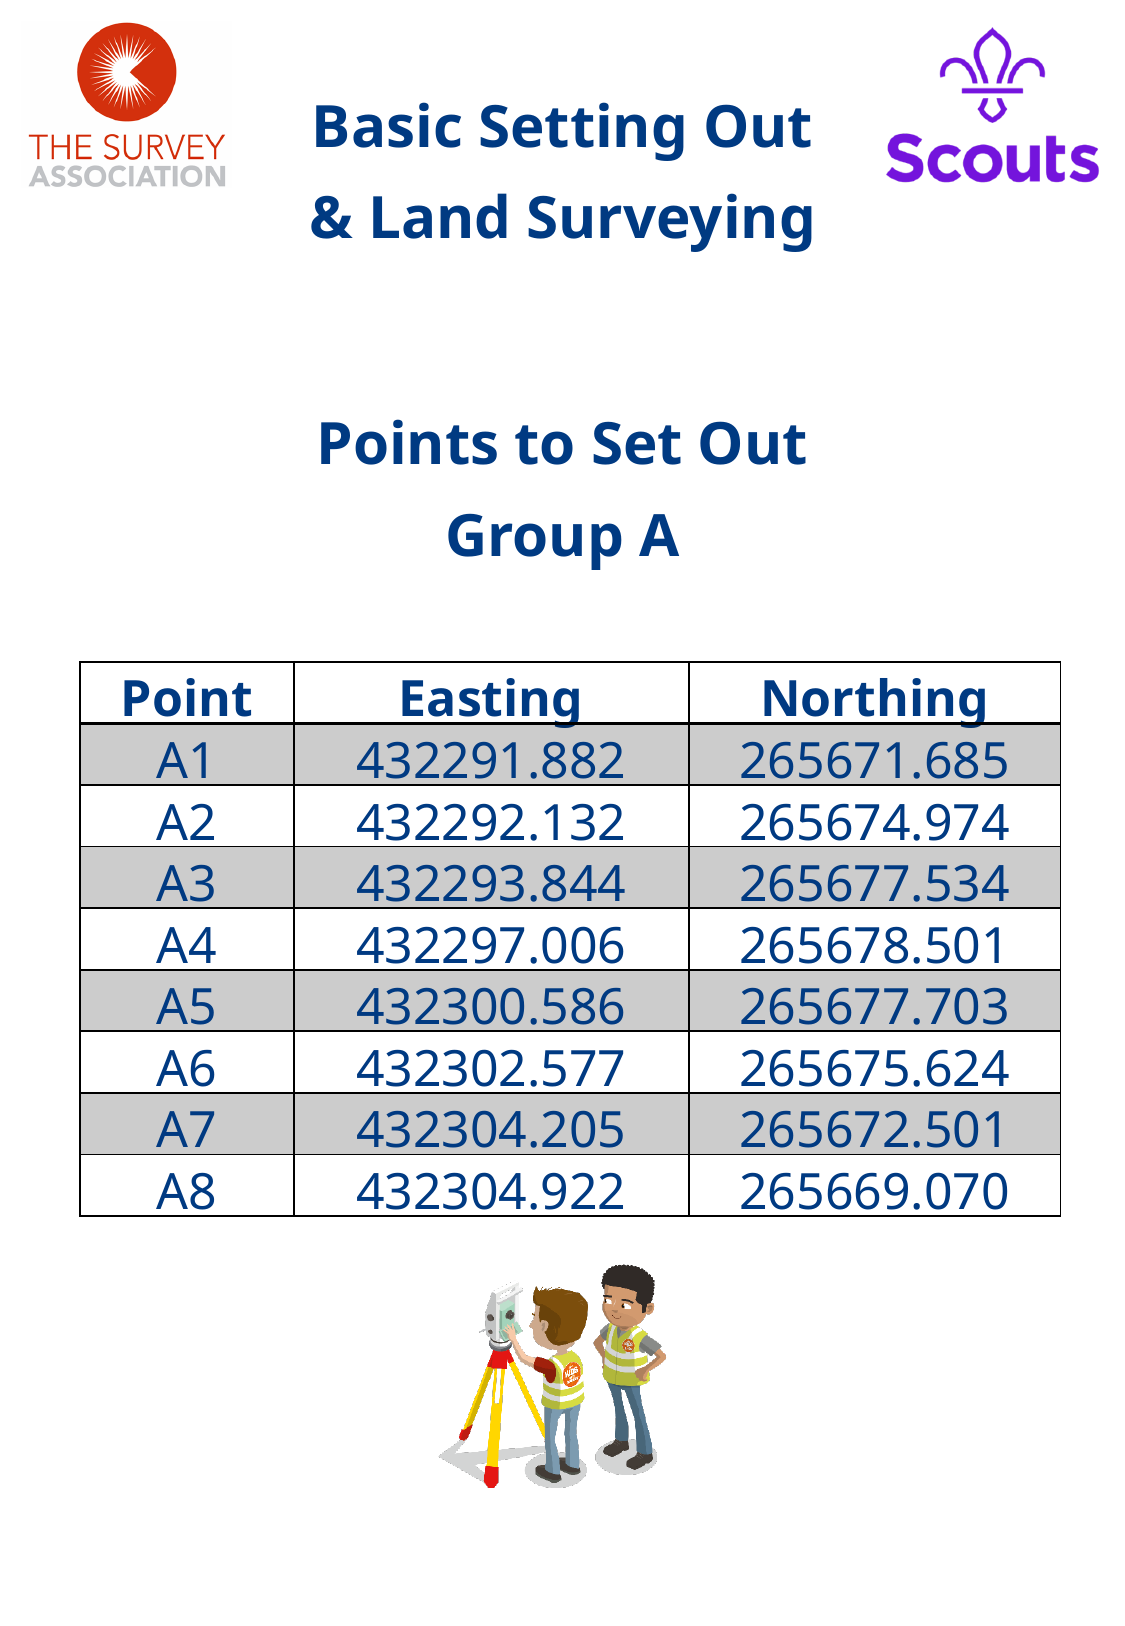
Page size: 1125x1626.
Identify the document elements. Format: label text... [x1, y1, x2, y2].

table_cell 265675.624 [690, 1032, 1060, 1092]
table_cell A4 [81, 909, 293, 969]
table_cell A1 [81, 725, 293, 784]
table_cell 432300.586 [295, 971, 688, 1030]
table_cell A7 [81, 1094, 293, 1154]
table_cell 265677.703 [690, 971, 1060, 1030]
table_cell 265674.974 [690, 786, 1060, 846]
table_cell 432304.205 [295, 1094, 688, 1154]
table_cell A8 [81, 1155, 293, 1215]
table_cell 432304.922 [295, 1155, 688, 1215]
table_cell 265669.070 [690, 1155, 1060, 1215]
table_cell 432291.882 [295, 725, 688, 784]
table_header Easting [295, 663, 688, 722]
table_cell 432292.132 [295, 786, 688, 846]
table_cell A6 [81, 1032, 293, 1092]
table_cell A2 [81, 786, 293, 846]
table_cell 432293.844 [295, 847, 688, 907]
text_box Basic Setting Out & Land Surveying [243, 76, 882, 258]
table_cell 265678.501 [690, 909, 1060, 969]
table_cell 432302.577 [295, 1032, 688, 1092]
text_box Points to Set Out Group A [243, 394, 882, 576]
table_cell 265671.685 [690, 725, 1060, 784]
table_header Point [81, 663, 293, 722]
table_cell 265672.501 [690, 1094, 1060, 1154]
table_cell 265677.534 [690, 847, 1060, 907]
table_cell A5 [81, 971, 293, 1030]
table_cell A3 [81, 847, 293, 907]
table_header Northing [690, 663, 1060, 722]
table_cell 432297.006 [295, 909, 688, 969]
picture [20, 20, 233, 189]
picture [880, 20, 1105, 189]
picture [369, 1240, 772, 1509]
